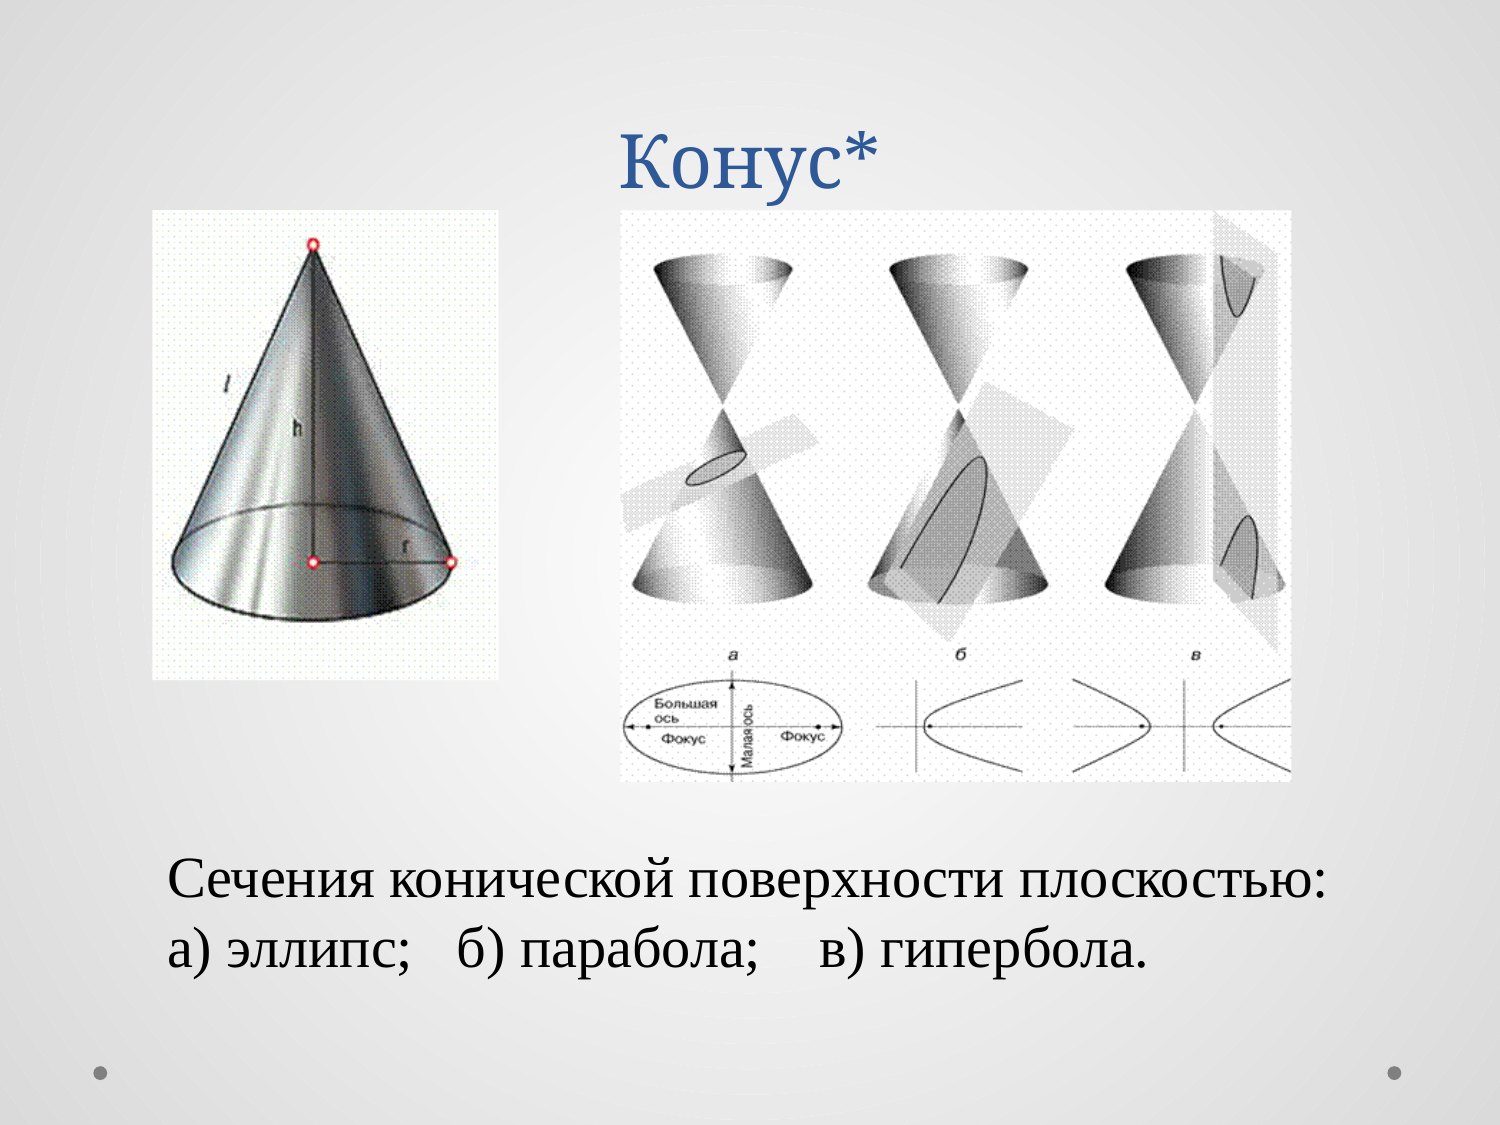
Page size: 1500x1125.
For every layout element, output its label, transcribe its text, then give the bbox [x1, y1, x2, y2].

picture [152, 210, 1292, 783]
title Конус* [75, 23, 1425, 211]
text_box Сечения конической поверхности плоскостью: а) эллипс; б) парабола; в) гипербола. [152, 831, 1442, 987]
